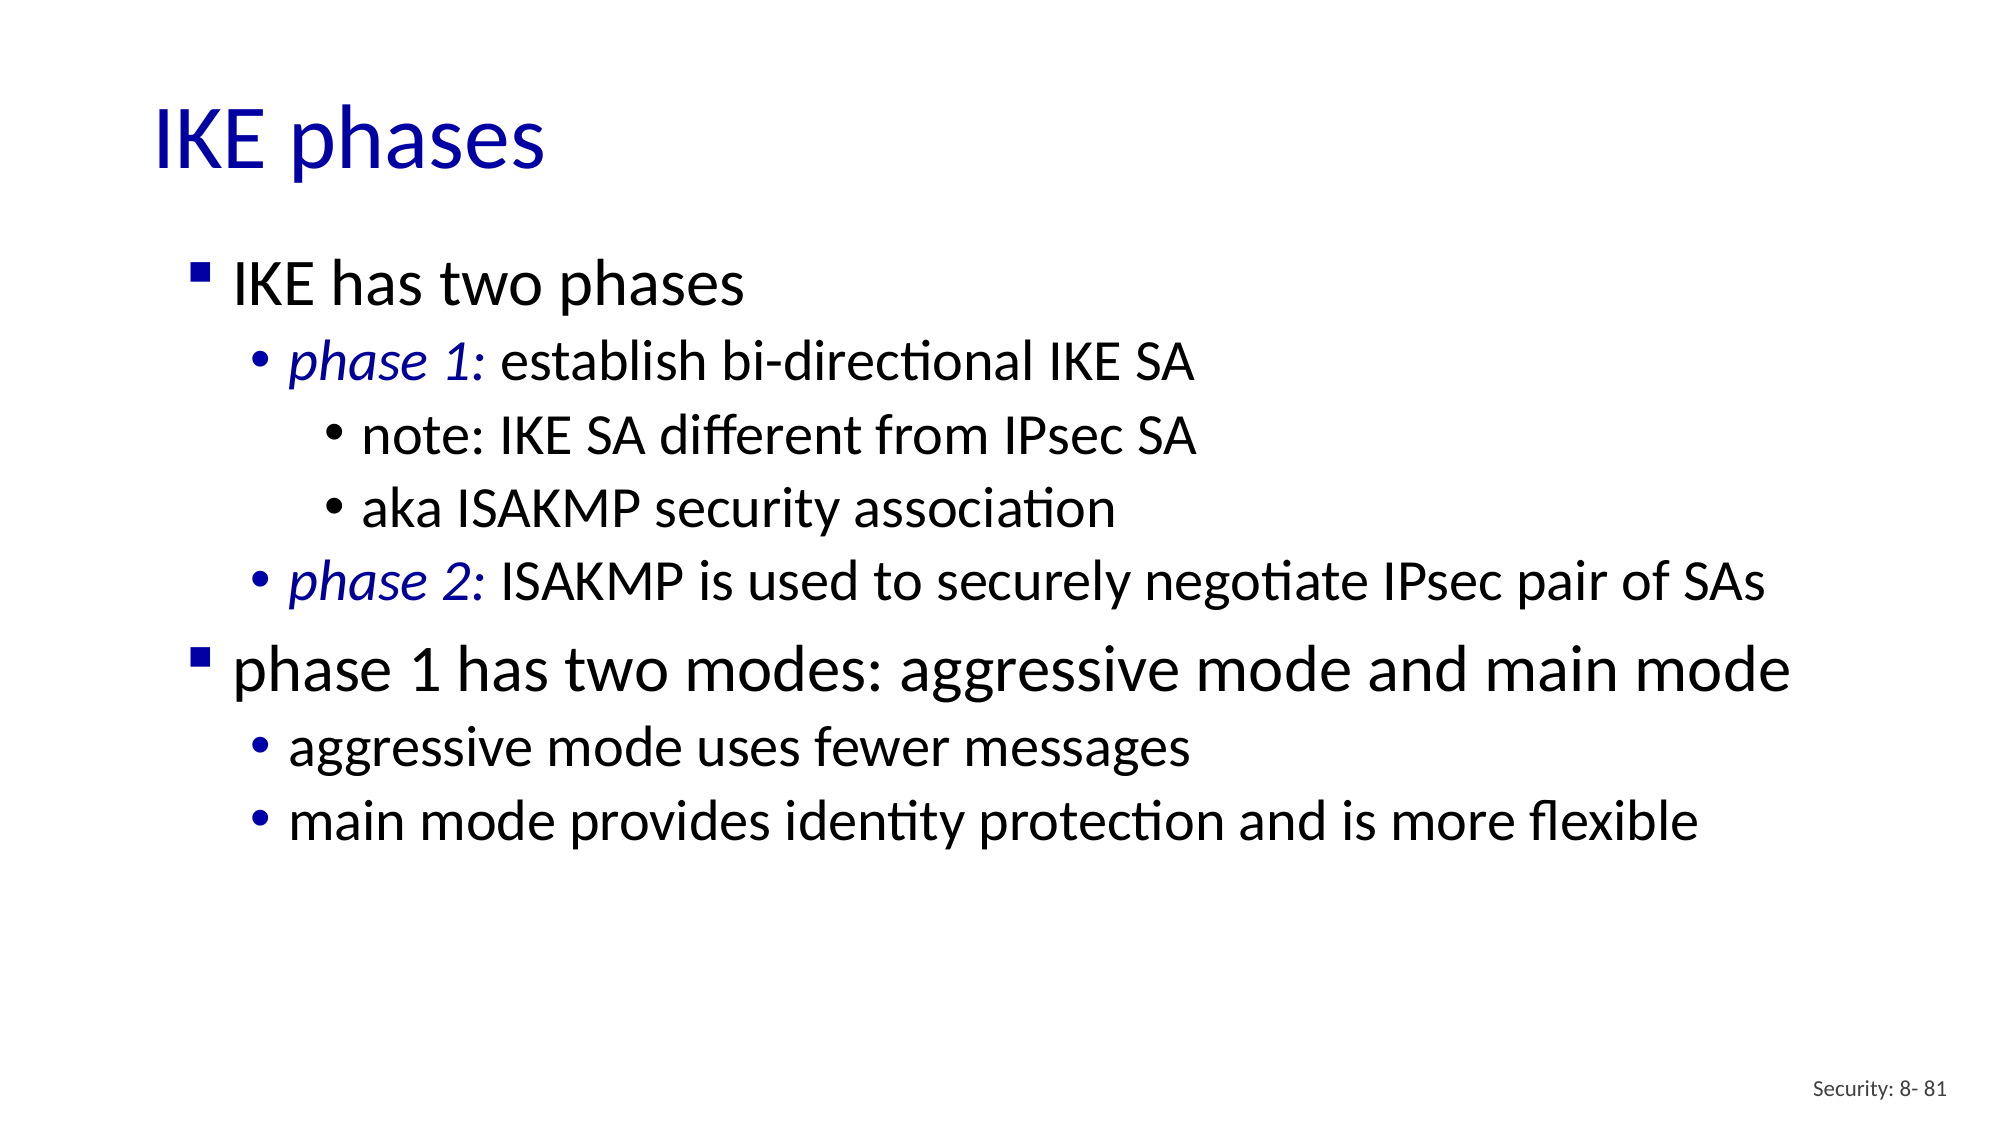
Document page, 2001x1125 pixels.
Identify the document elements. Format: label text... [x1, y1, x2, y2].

text_box IKE has two phases phase 1: establish bi-directional IKE SA note: IKE SA different from IPsec SA aka ISAKMP security association phase 2: ISAKMP is used to securely negotiate IPsec pair of SAs phase 1 has two modes: aggressive mode and main mode aggressive mode uses fewer messages main mode provides identity protection and is more flexible [159, 240, 1853, 1004]
slide_number Security: 8- 81 [1512, 1056, 1963, 1117]
text_box IKE phases [137, 65, 1863, 213]
